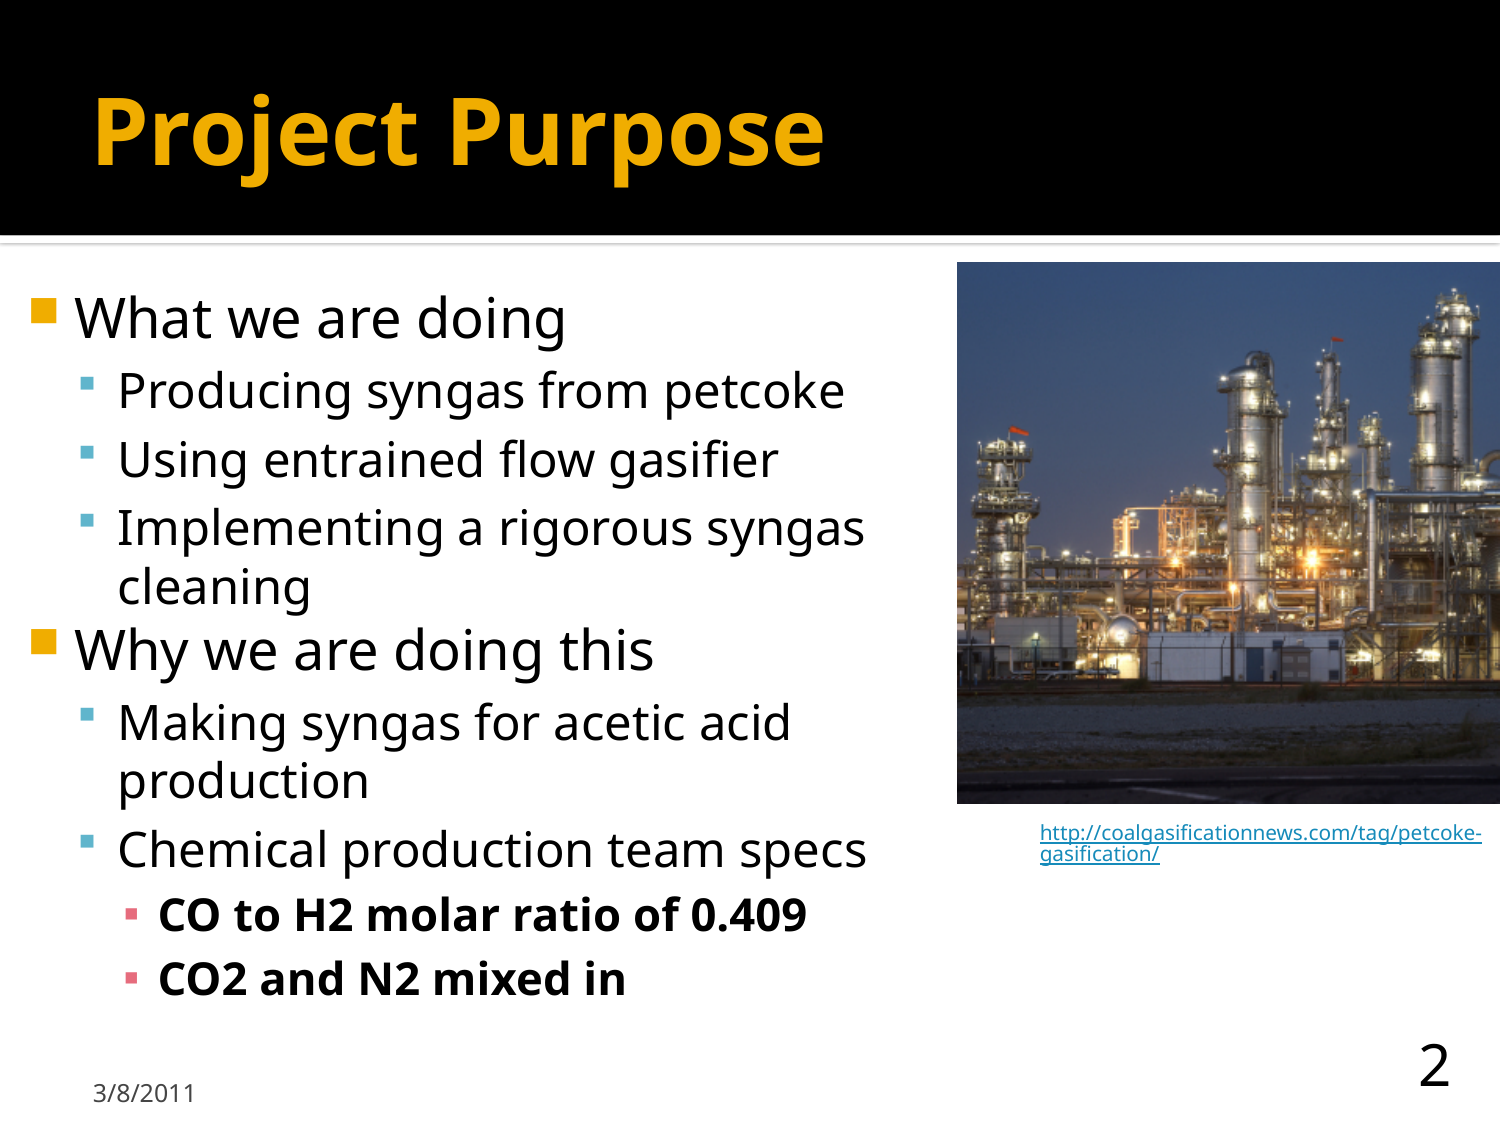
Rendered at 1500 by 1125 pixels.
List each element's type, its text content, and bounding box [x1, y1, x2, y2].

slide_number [75, 1062, 425, 1108]
list What we are doing Producing syngas from petcoke Using entrained flow gasifier Implementing a rigorous syngas cleaning Why we are doing this Making syngas for acetic acid production Chemical production team specs CO to H2 molar ratio of 0.409 CO2 and N2 mixed in [0, 267, 958, 1027]
slide_number 2 [1345, 1062, 1467, 1108]
title Project Purpose [75, 25, 1425, 231]
text_box http://coalgasificationnews.com/tag/petcoke-gasification/ [1025, 812, 1500, 856]
picture [957, 262, 1500, 804]
